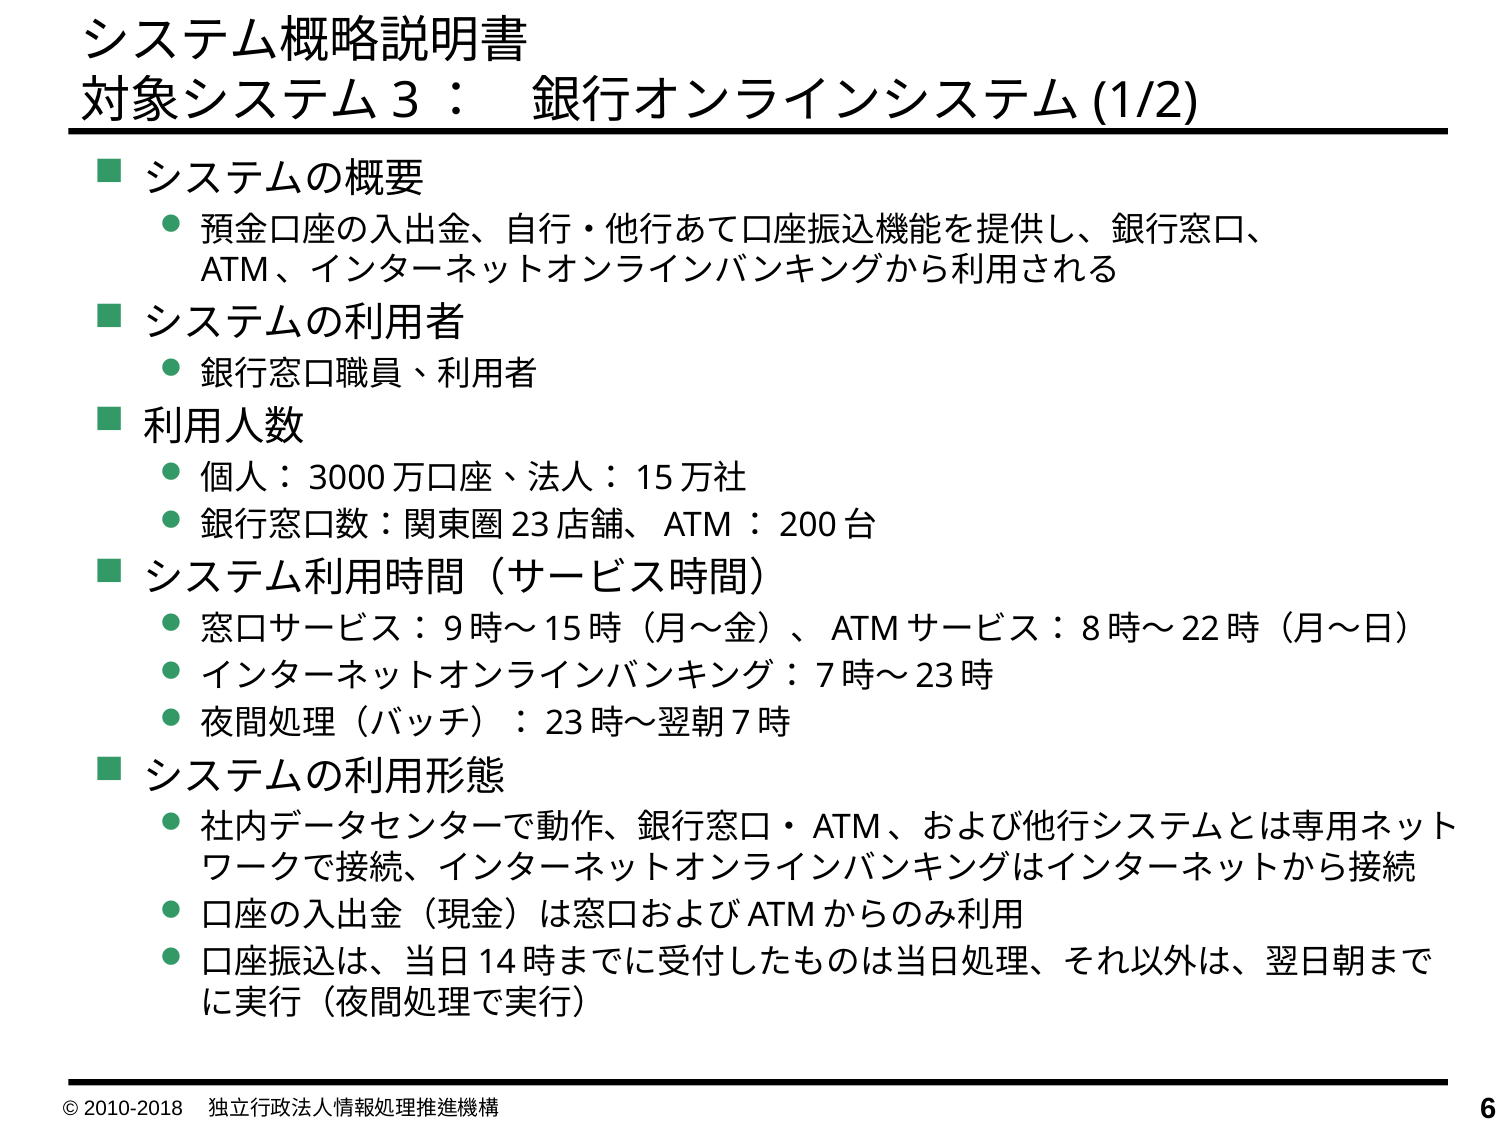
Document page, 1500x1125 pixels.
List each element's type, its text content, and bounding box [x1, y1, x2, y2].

text_box システム概略説明書 対象システム3： 銀行オンラインシステム(1/2) [66, 0, 1374, 135]
text_box © 2010-2018 独立行政法人情報処理推進機構 [48, 1086, 514, 1125]
text_box システムの概要 預金口座の入出金、自行・他行あて口座振込機能を提供し、銀行窓口、 ATM、インターネットオンラインバンキングから利用される システムの利用者 銀行窓口職員、利用者 利用人数 個人：3000万口座、法人：15万社 銀行窓口数：関東圏23店舗、ATM：200台 システム利用時間（サービス時間） 窓口サービス：9時～15時（月～金）、ATMサービス：8時～22時（月～日） インターネットオンラインバンキング：7時～23時 夜間処理（バッチ）：23時～翌朝7時 システムの利用形態 社内データセンターで動作、銀行窓口・ATM、および他行システムとは専用ネットワークで接続、インターネットオンラインバンキングはインターネットから接続 口座の入出金（現金）は窓口およびATMからのみ利用 口座振込は、当日14時までに受付したものは当日処理、それ以外は、翌日朝までに実行（夜間処理で実行） [79, 144, 1480, 1063]
